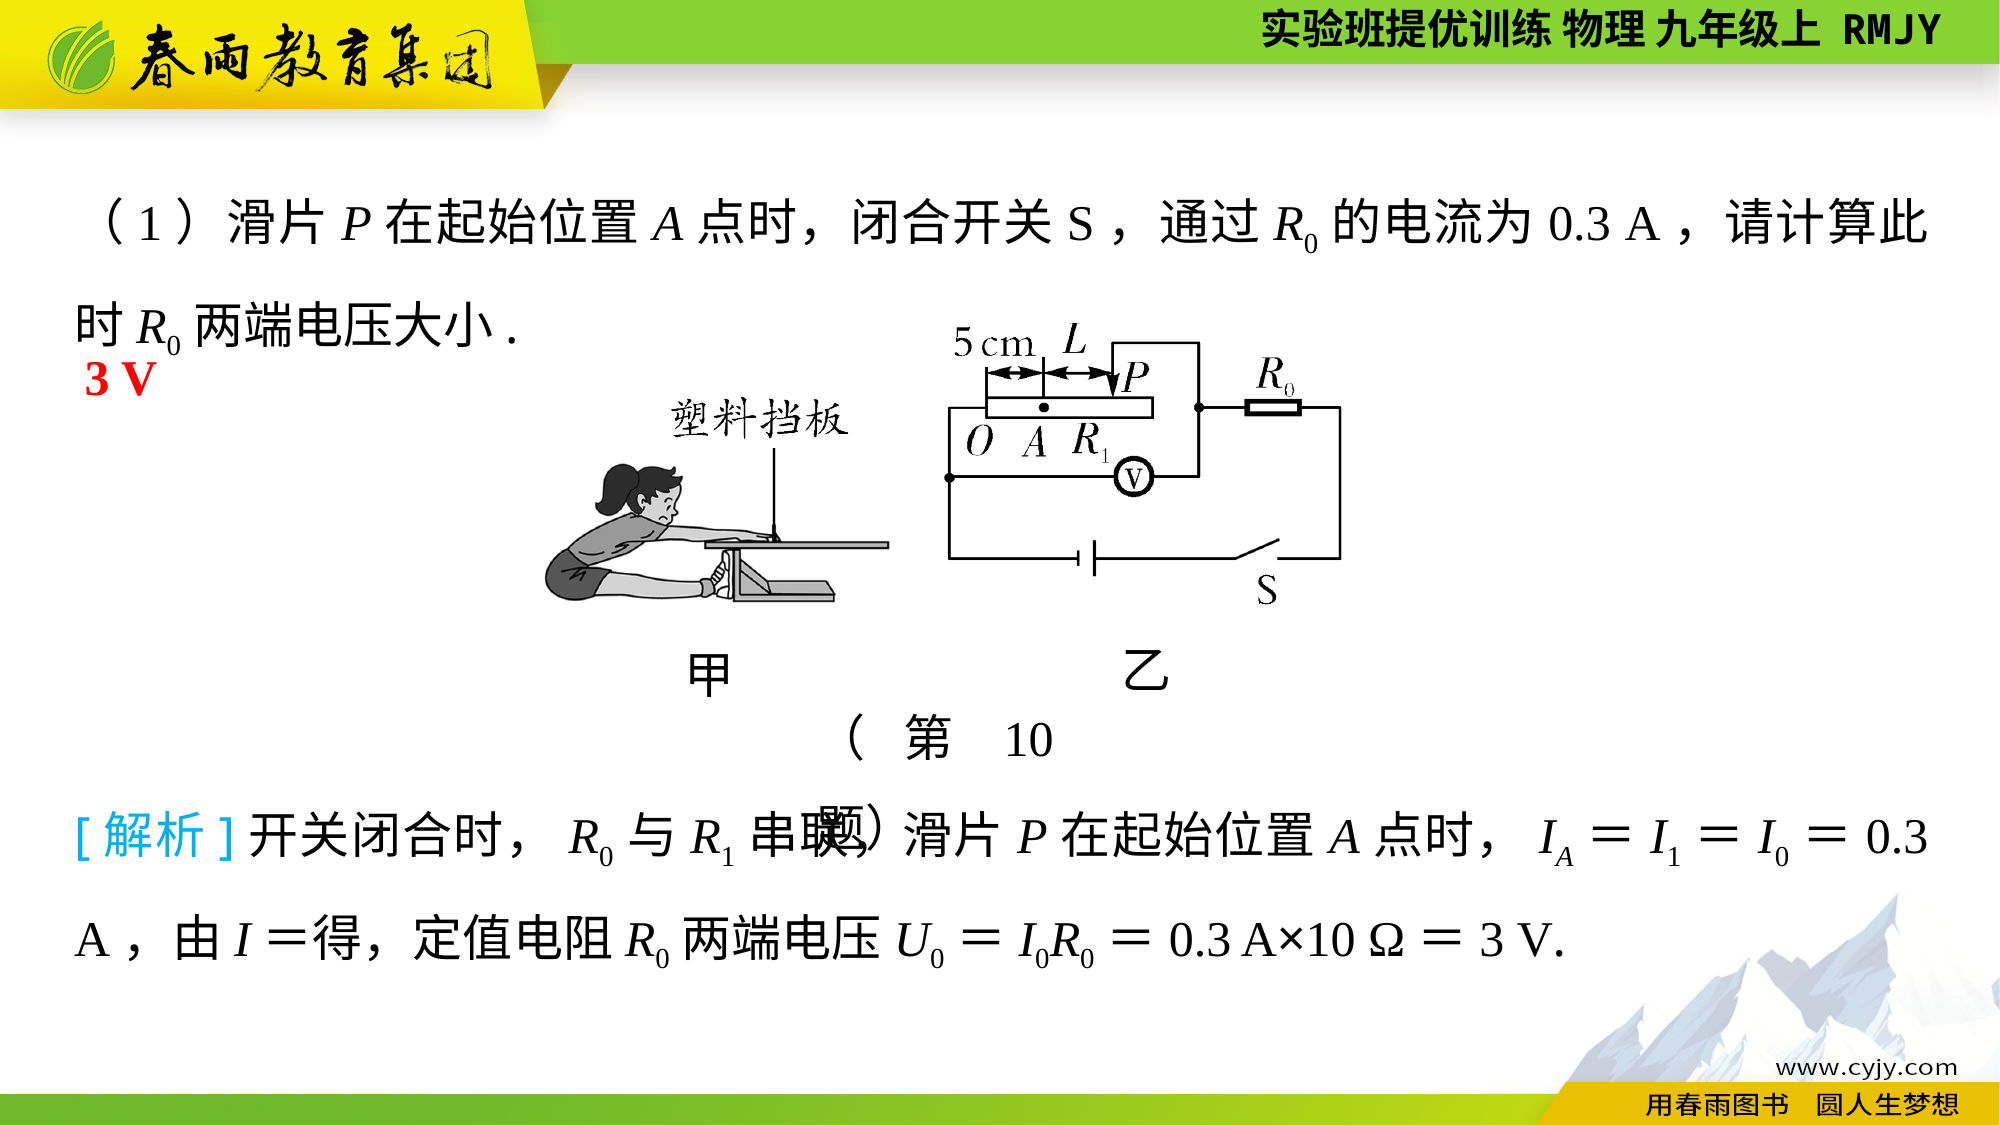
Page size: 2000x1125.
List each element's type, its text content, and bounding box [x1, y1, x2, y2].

text_box 甲 [669, 619, 750, 711]
list （1）滑片P在起始位置A点时，闭合开关S，通过R0的电流为0.3 A，请计算此时R0两端电压大小. [59, 149, 1944, 335]
text_box 乙 [1106, 619, 1187, 706]
text_box 3 V [69, 338, 173, 413]
picture [0, 0, 2000, 1125]
text_box （第10题） [800, 668, 1081, 774]
